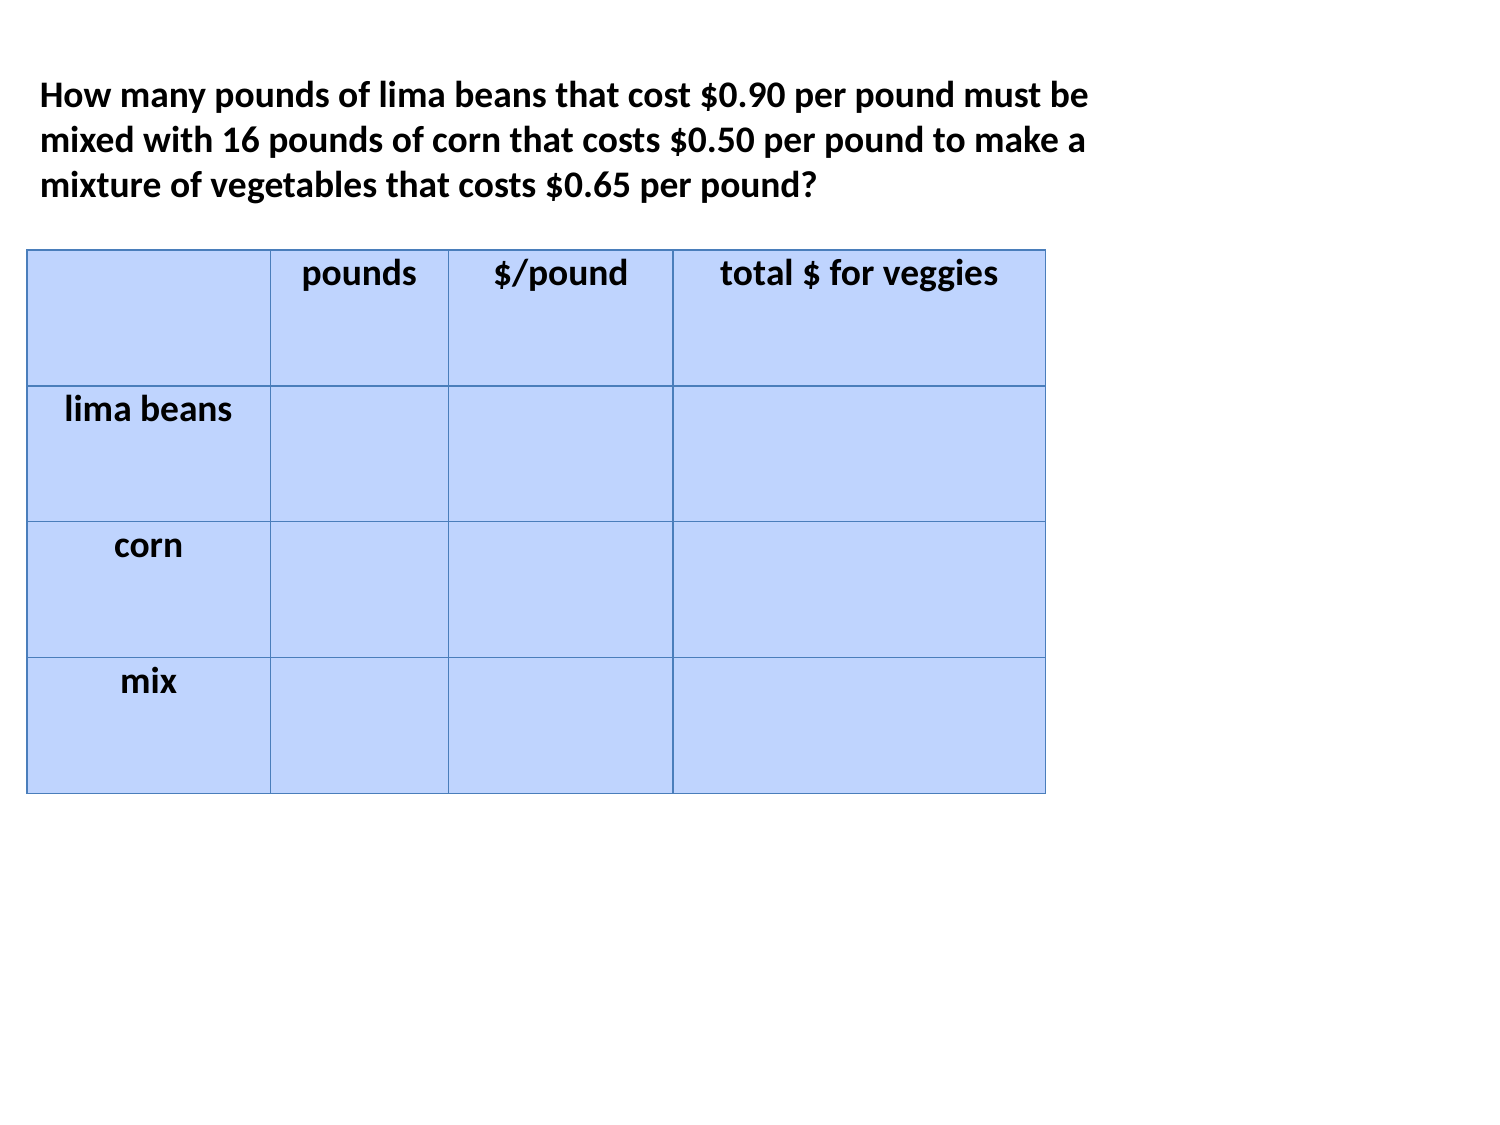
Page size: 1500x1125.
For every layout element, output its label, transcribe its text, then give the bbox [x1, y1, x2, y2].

table_cell corn [28, 522, 270, 657]
table_cell lima beans [28, 387, 270, 521]
table_header [28, 251, 270, 385]
table_cell [674, 658, 1045, 793]
table_header $/pound [449, 251, 672, 385]
table_cell [674, 522, 1045, 657]
table_cell [271, 658, 448, 793]
table_cell [449, 387, 672, 521]
table_cell [449, 658, 672, 793]
table_cell [271, 387, 448, 521]
table_cell [271, 522, 448, 657]
table_header total $ for veggies [674, 251, 1045, 385]
table_cell [674, 387, 1045, 521]
table_header pounds [271, 251, 448, 385]
text_box How many pounds of lima beans that cost $0.90 per pound must be mixed with 16 pounds of corn that costs $0.50 per pound to make a mixture of vegetables that costs $0.65 per pound? [24, 62, 1125, 213]
table_cell [449, 522, 672, 657]
table_cell mix [28, 658, 270, 793]
